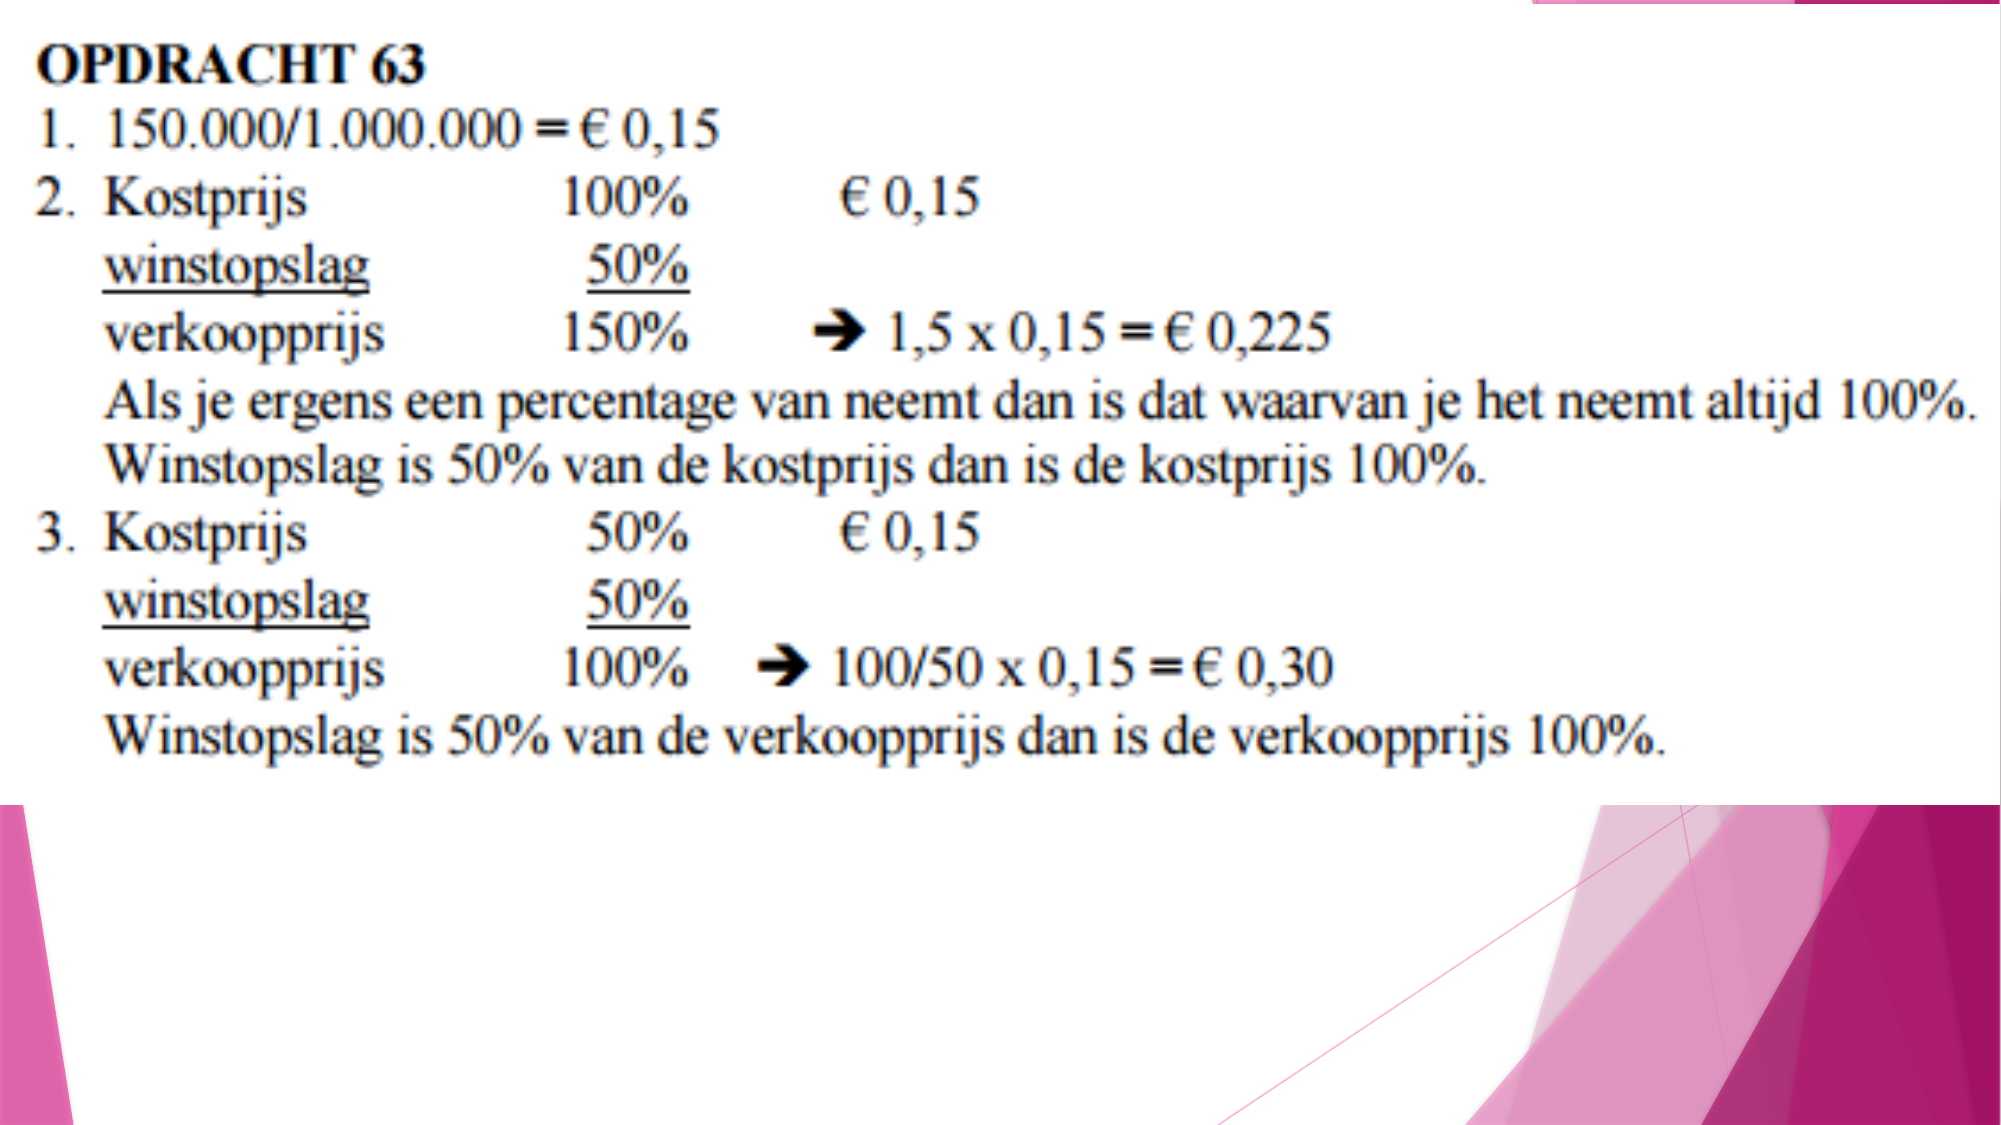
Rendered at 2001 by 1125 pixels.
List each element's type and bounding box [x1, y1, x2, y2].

picture [0, 3, 2000, 806]
